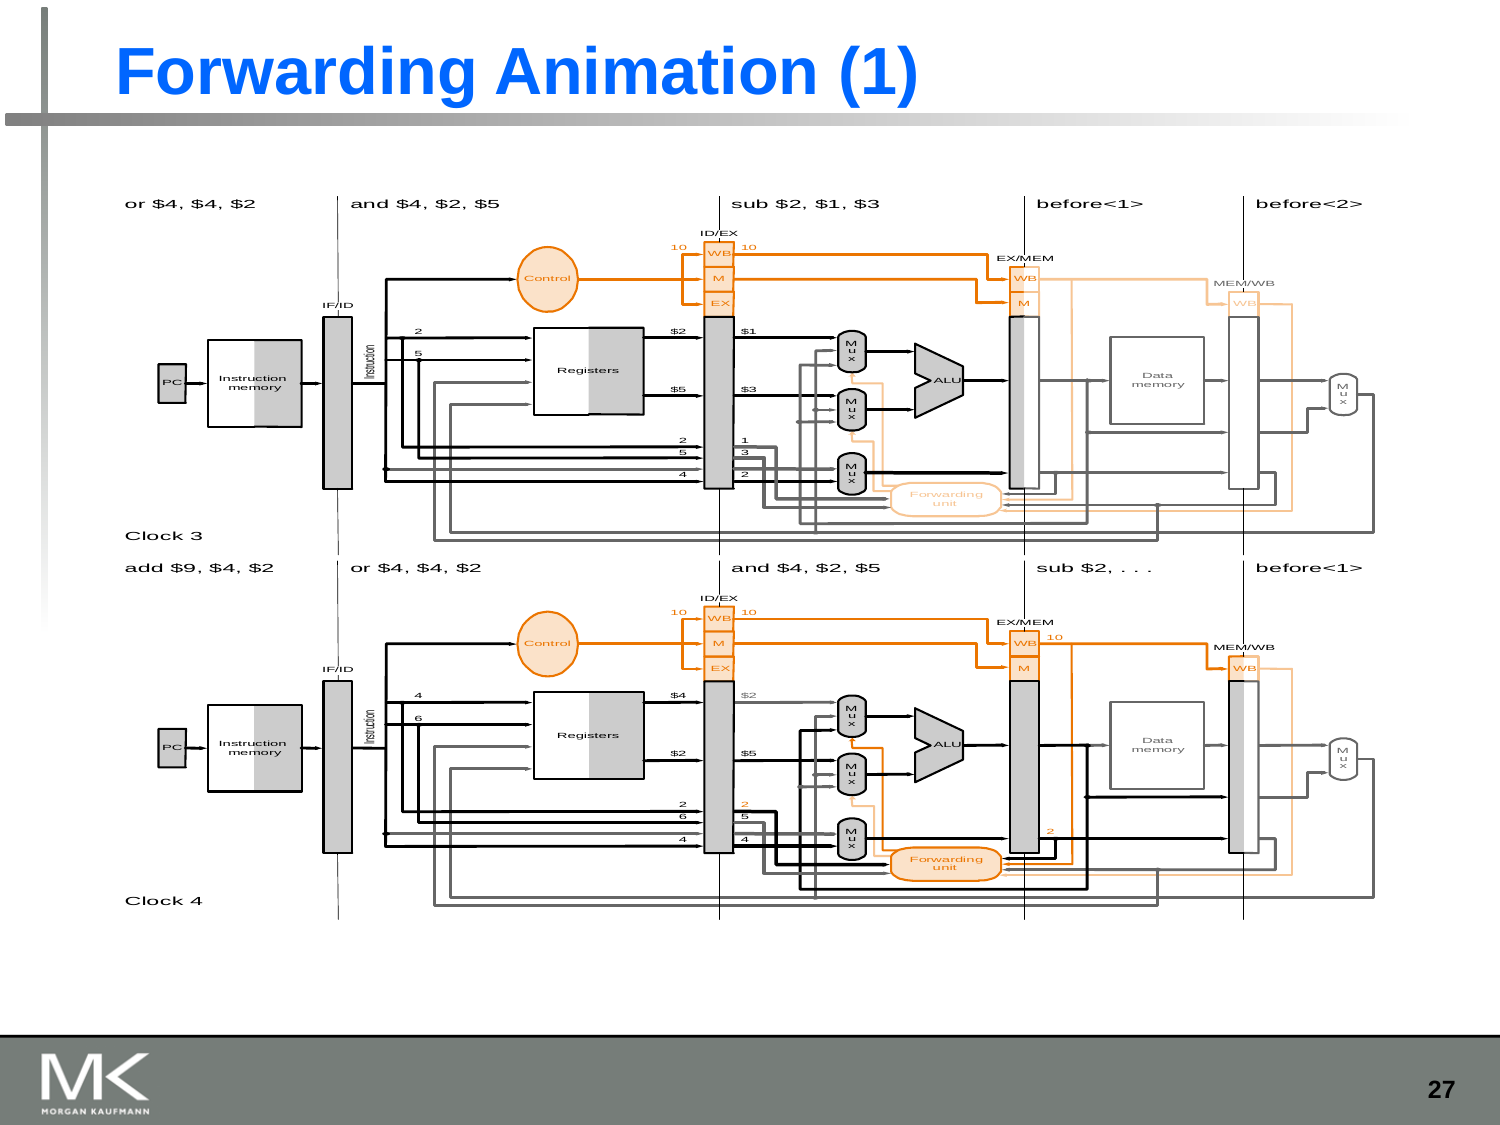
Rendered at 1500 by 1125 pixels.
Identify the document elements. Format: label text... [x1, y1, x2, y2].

title Forwarding Animation (1) [100, 18, 1460, 116]
picture [29, 1046, 160, 1123]
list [123, 196, 1376, 920]
